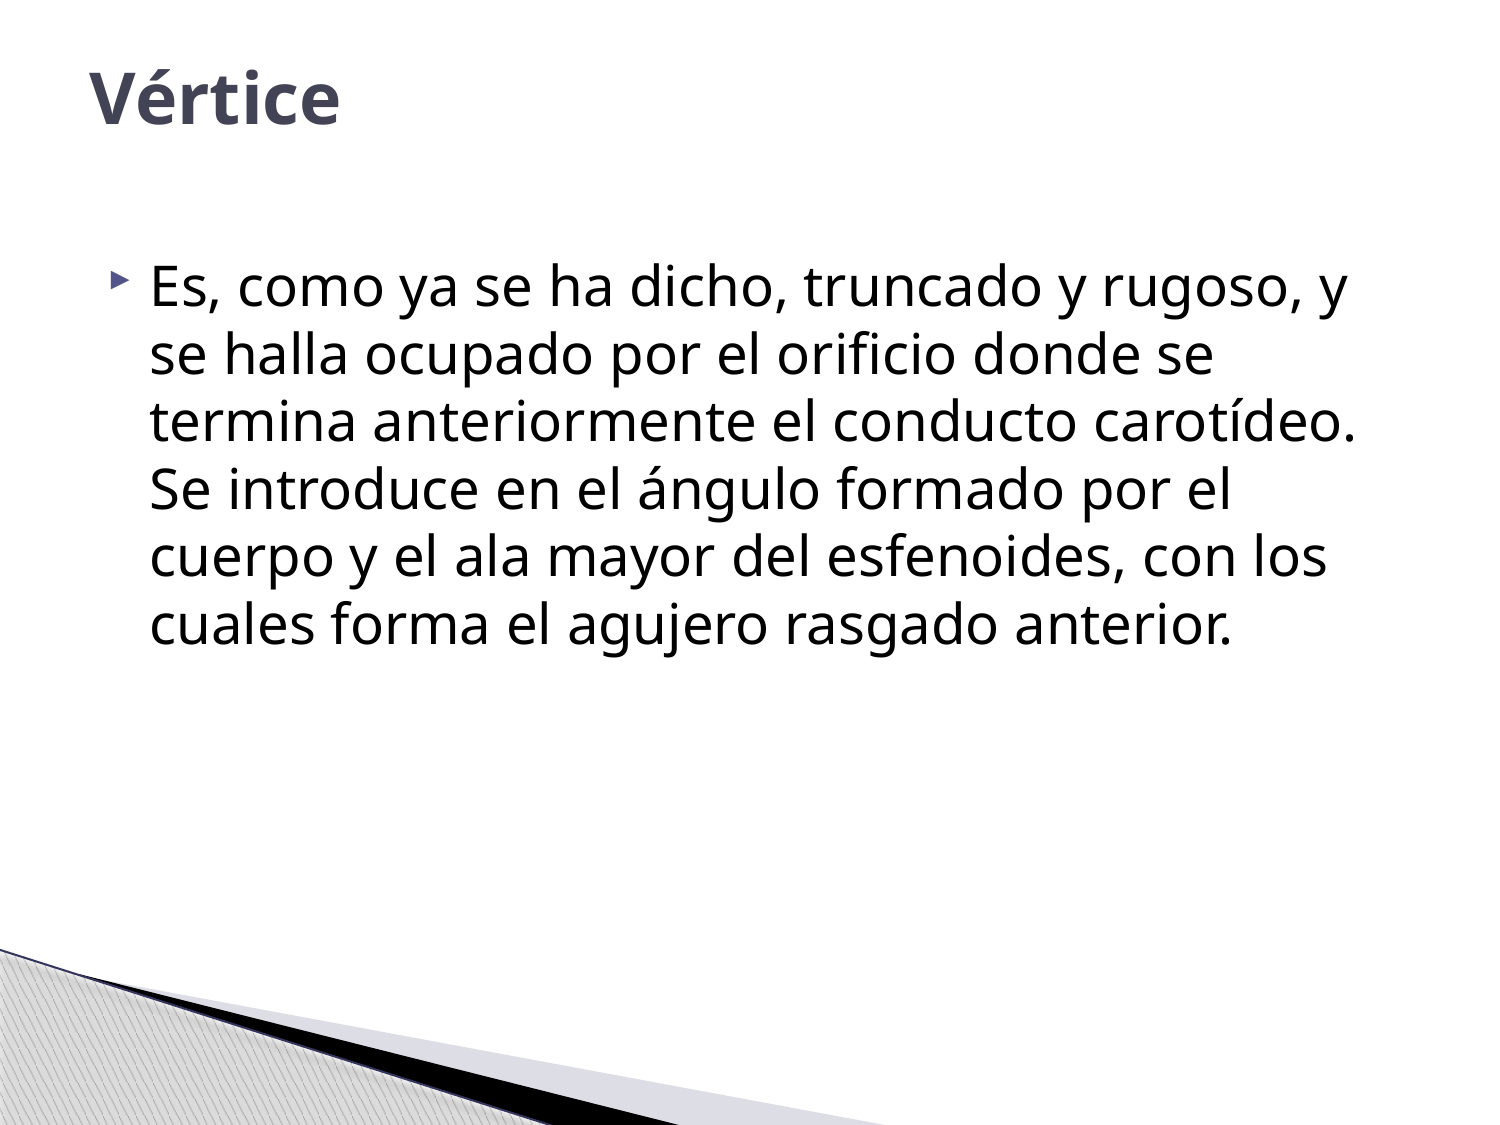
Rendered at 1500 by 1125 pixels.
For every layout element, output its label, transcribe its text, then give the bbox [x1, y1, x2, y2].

title Vértice [75, 45, 1425, 233]
list Es, como ya se ha dicho, truncado y rugoso, y se halla ocupado por el orificio donde se termina anteriormente el conducto carotídeo. Se introduce en el ángulo formado por el cuerpo y el ala mayor del esfenoides, con los cuales forma el agujero rasgado anterior. [75, 243, 1425, 986]
